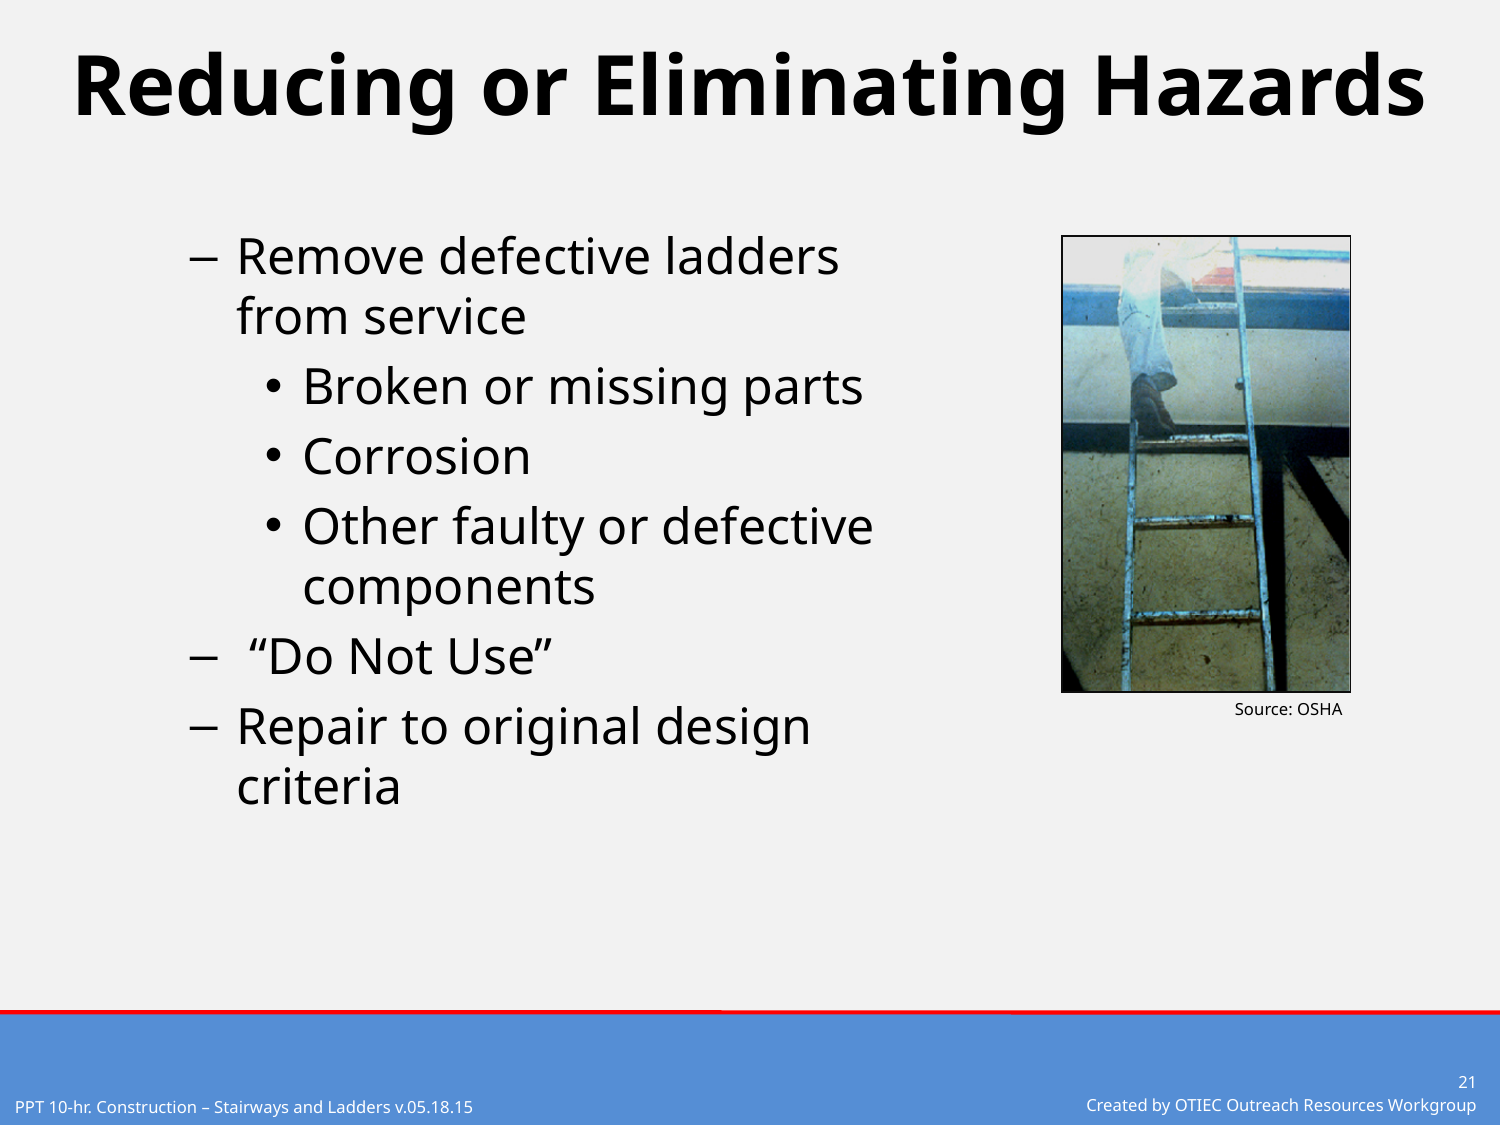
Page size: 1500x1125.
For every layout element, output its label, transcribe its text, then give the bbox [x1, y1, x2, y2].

title Reducing or Eliminating Hazards [0, 24, 1500, 150]
list Remove defective ladders from service Broken or missing parts Corrosion Other faulty or defective components “Do Not Use” Repair to original design criteria [99, 217, 963, 838]
text_box Source: OSHA [1209, 691, 1358, 726]
picture [1062, 236, 1350, 692]
